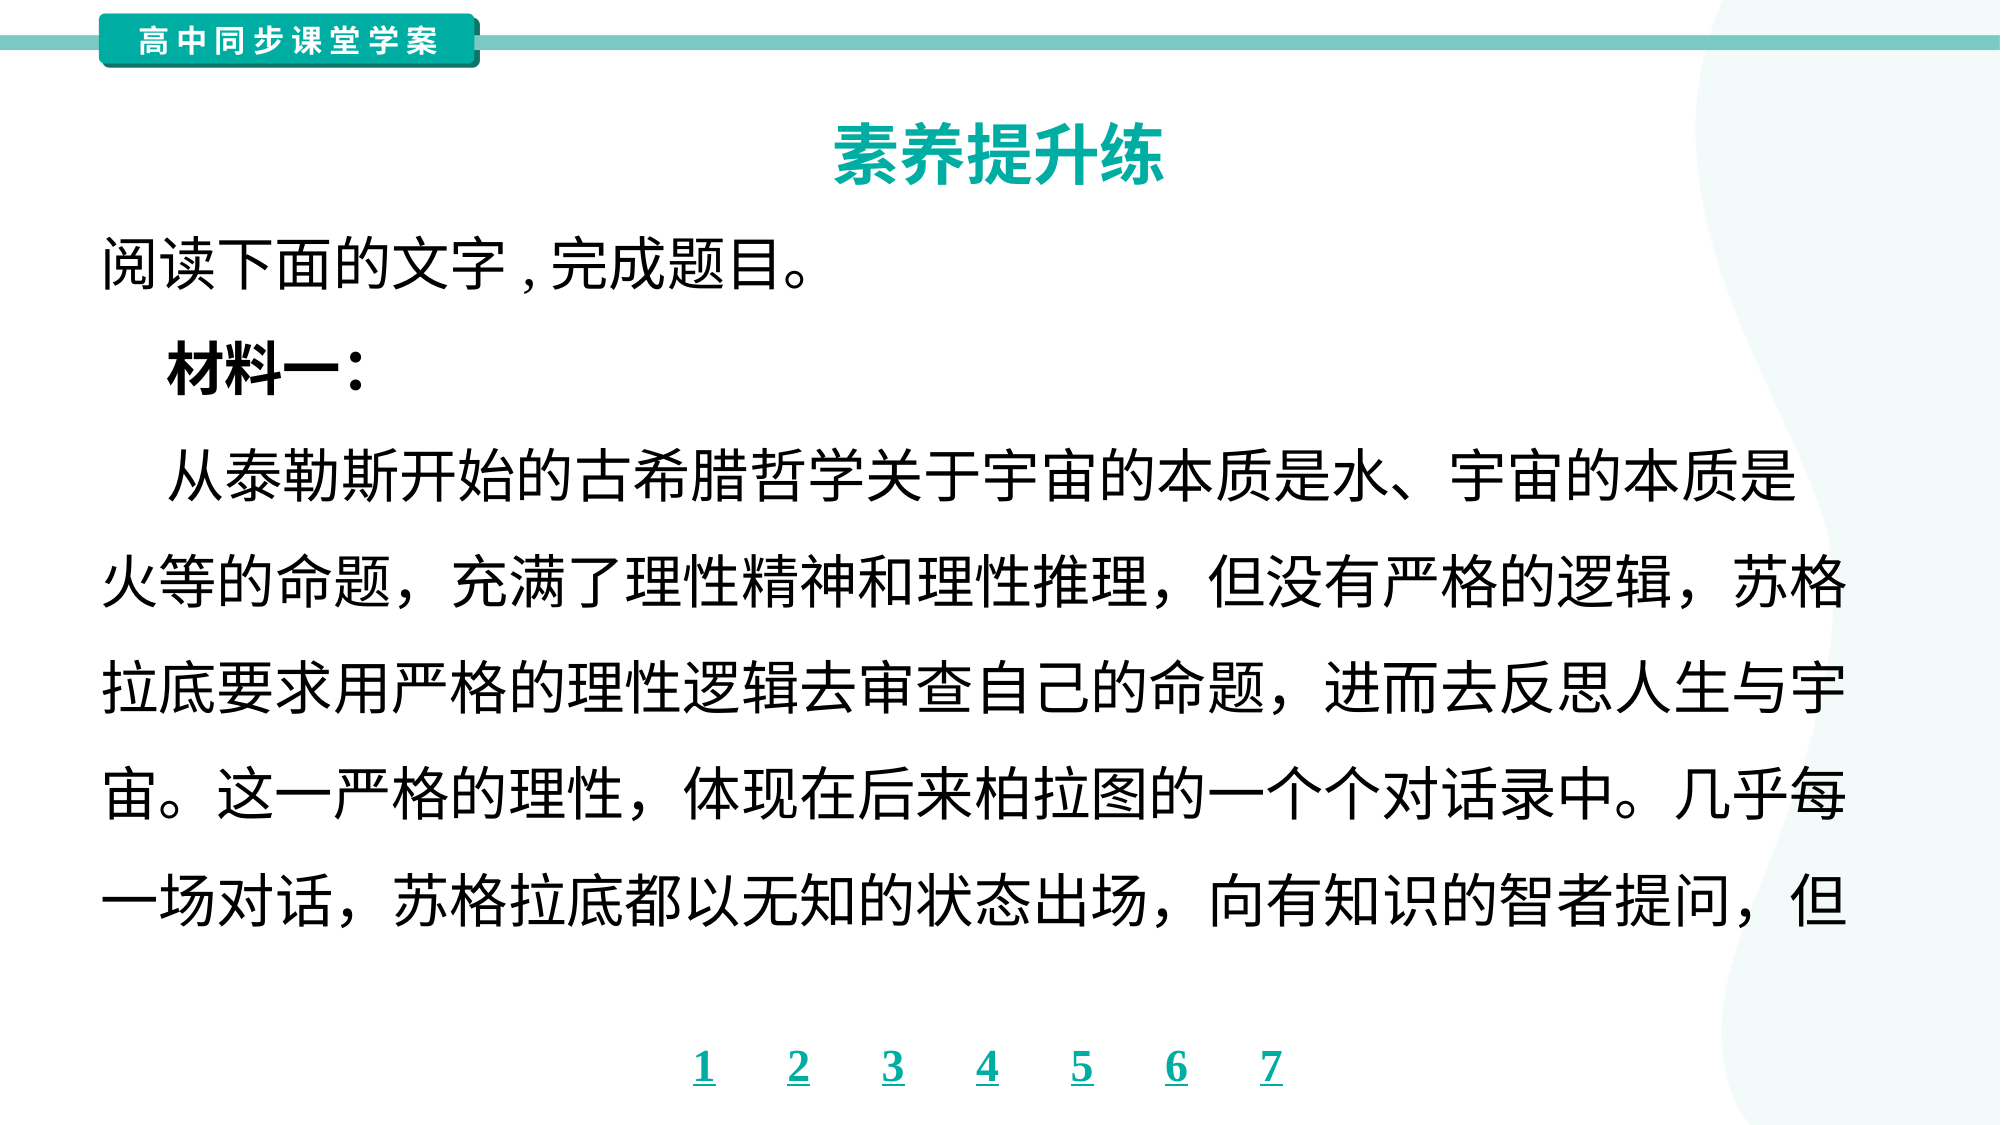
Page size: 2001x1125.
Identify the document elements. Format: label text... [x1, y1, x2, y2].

text_box 阅读下面的文字,完成题目。 [100, 192, 1899, 296]
text_box 素养提升练 [100, 76, 1899, 192]
text_box 材料一： 从泰勒斯开始的古希腊哲学关于宇宙的本质是水、宇宙的本质是 火等的命题，充满了理性精神和理性推理，但没有严格的逻辑，苏格 拉底要求用严格的理性逻辑去审查自己的命题，进而去反思人生与宇 宙。这一严格的理性，体现在后来柏拉图的一个个对话录中。几乎每 一场对话，苏格拉底都以无知的状态出场，向有知识的智者提问，但 [100, 296, 1899, 934]
picture [0, 0, 2000, 1125]
